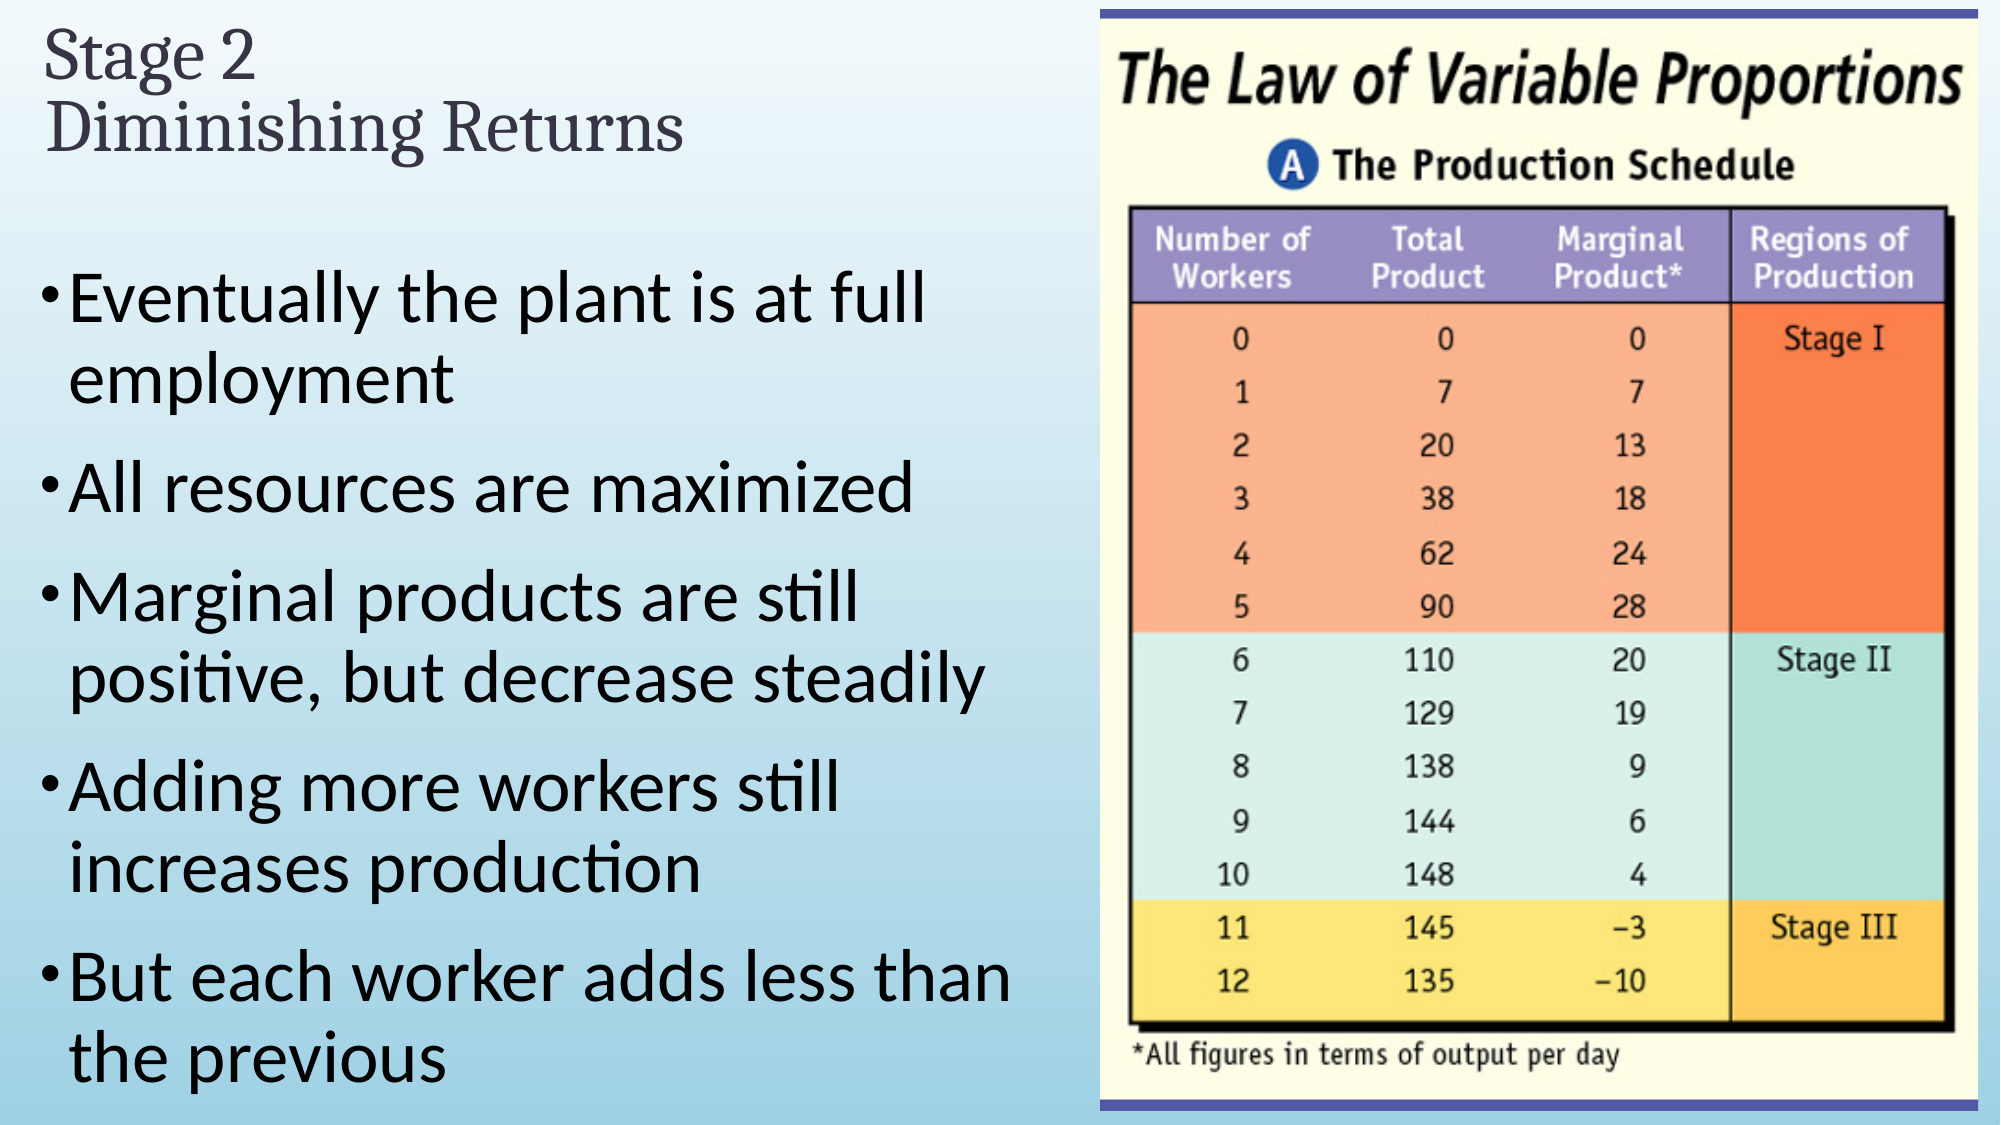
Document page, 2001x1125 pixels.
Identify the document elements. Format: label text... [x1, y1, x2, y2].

title Stage 2 Diminishing Returns [30, 12, 1099, 174]
list Eventually the plant is at full employment All resources are maximized Marginal products are still positive, but decrease steadily Adding more workers still increases production But each worker adds less than the previous [24, 249, 1085, 965]
picture [1099, 9, 1979, 1111]
